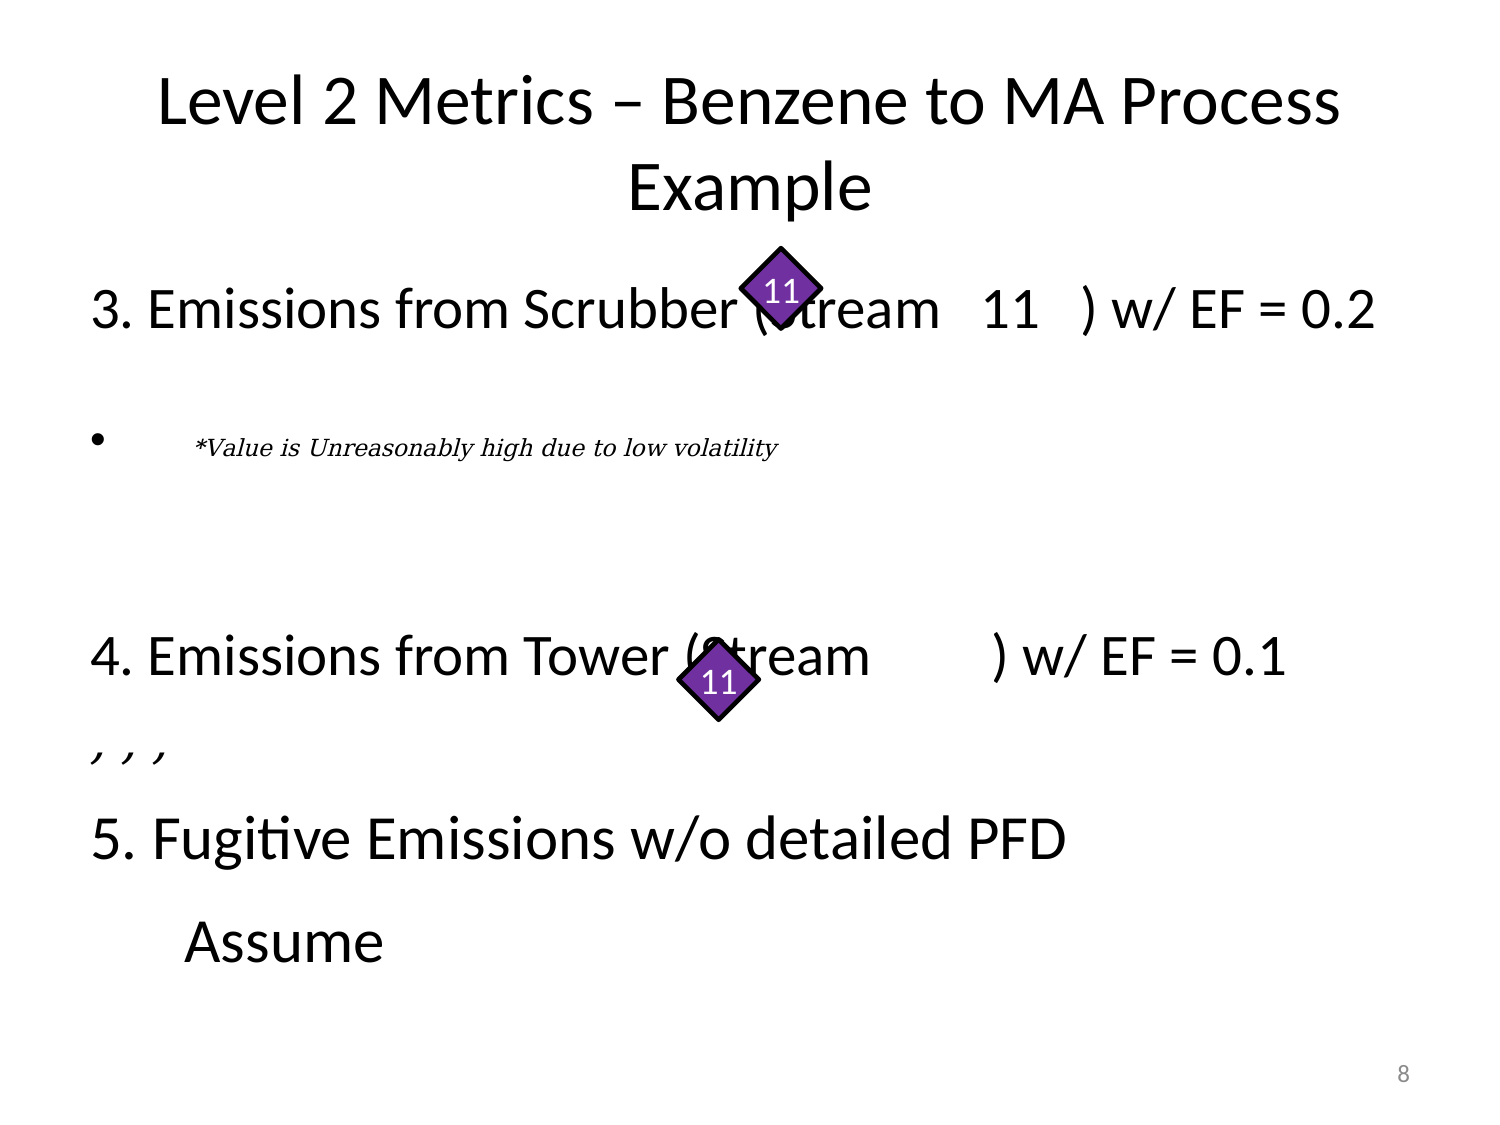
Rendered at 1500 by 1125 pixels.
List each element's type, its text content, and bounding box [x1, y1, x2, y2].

text_box 11 [738, 246, 824, 331]
text_box 11 [676, 637, 761, 722]
title Level 2 Metrics – Benzene to MA Process Example [75, 45, 1425, 233]
slide_number 8 [1074, 1042, 1425, 1103]
